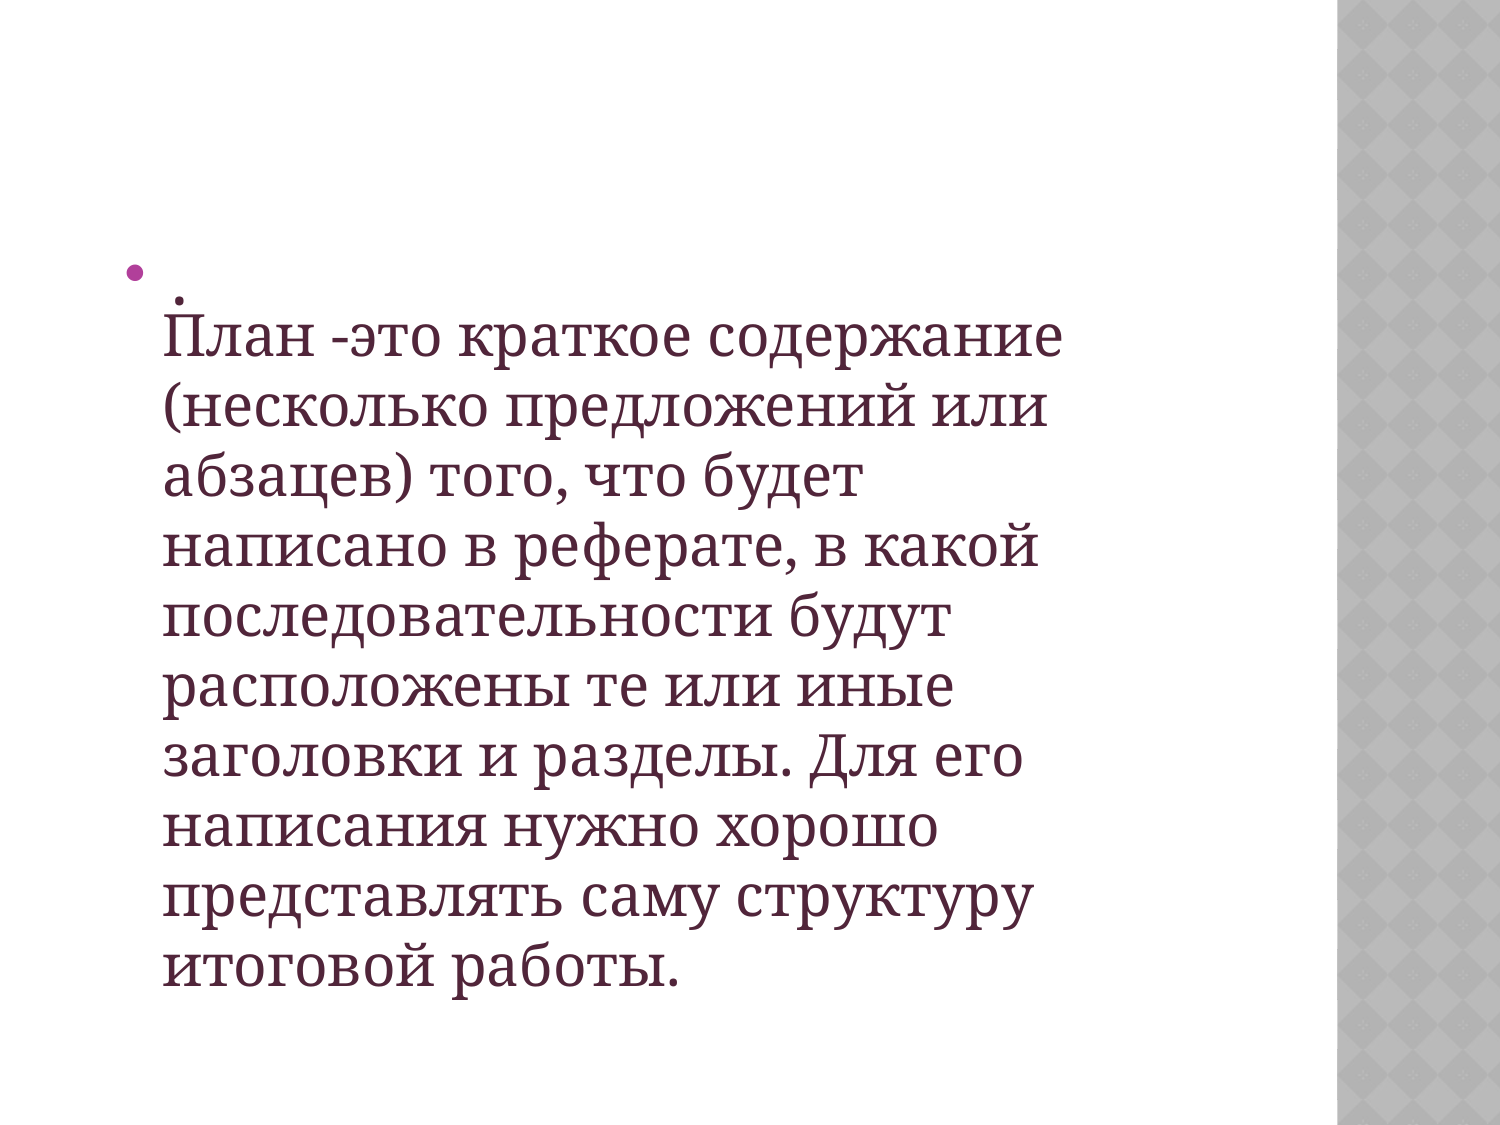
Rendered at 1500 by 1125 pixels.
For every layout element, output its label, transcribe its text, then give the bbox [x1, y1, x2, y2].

list . [112, 231, 1263, 1059]
text_box План -это краткое содержание (несколько предложений или абзацев) того, что будет написано в реферате, в какой последовательности будут расположены те или иные заголовки и разделы. Для его написания нужно хорошо представлять саму структуру итоговой работы. [147, 290, 1125, 1006]
